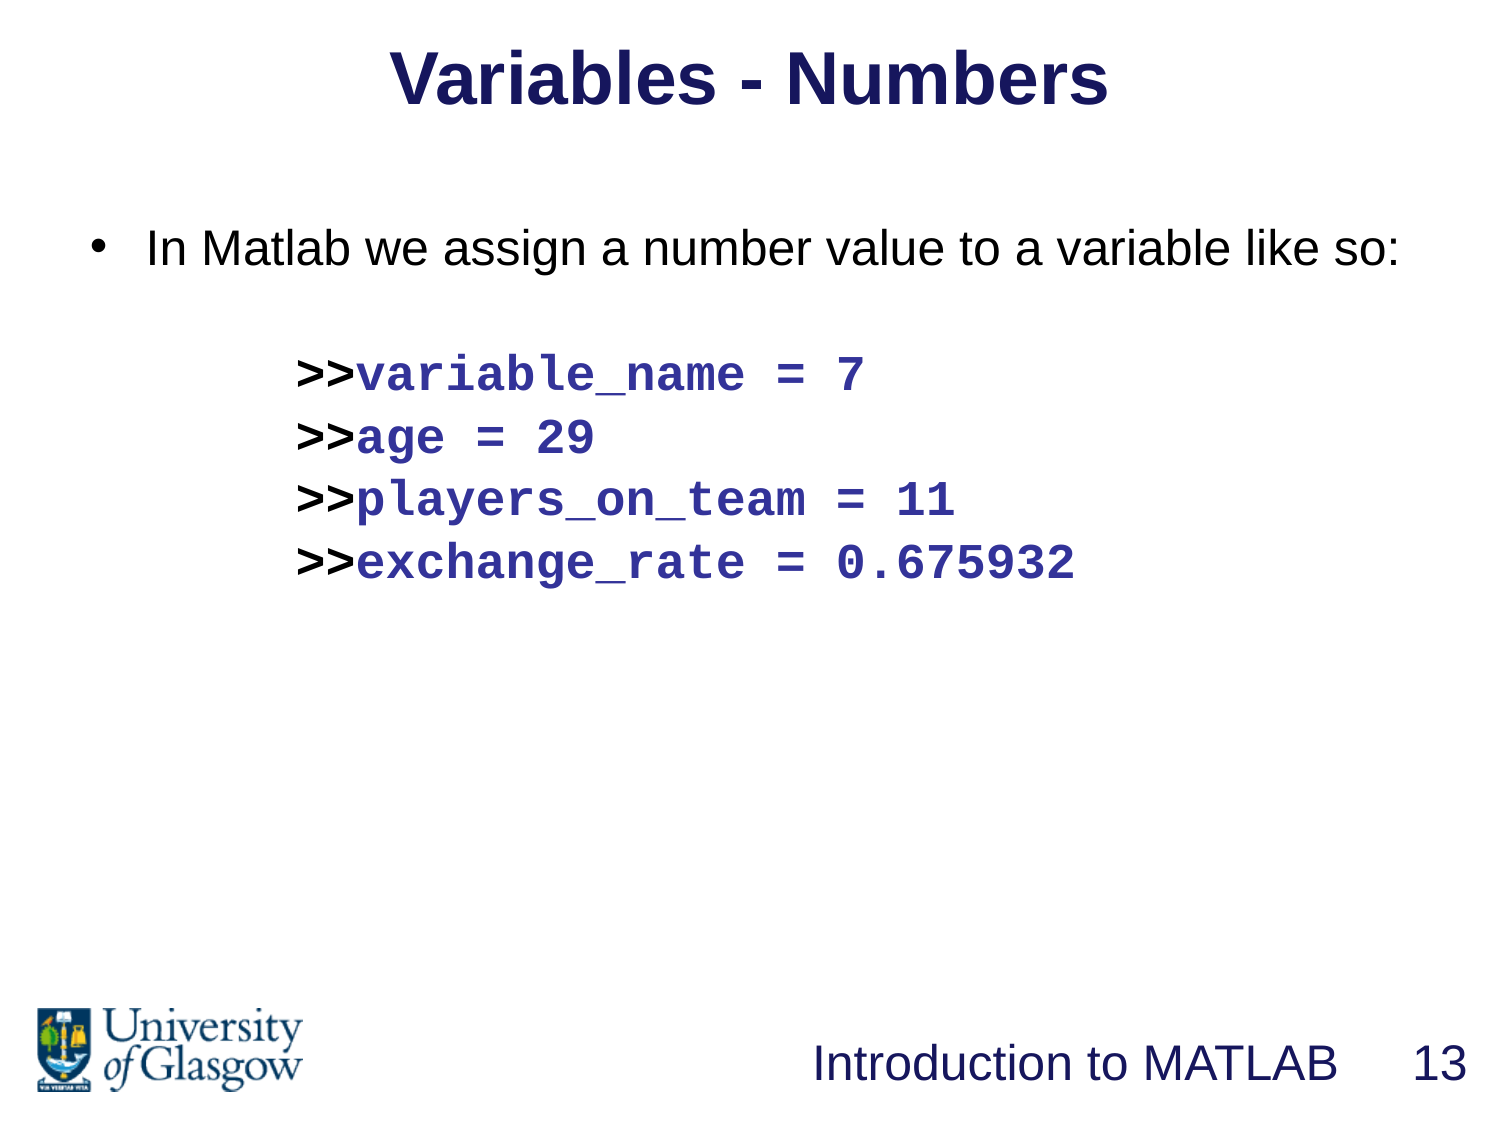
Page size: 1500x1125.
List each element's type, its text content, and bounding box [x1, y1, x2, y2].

text_box In Matlab we assign a number value to a variable like so: >>variable_name = 7 >>age = 29 >>players_on_team = 11 >>exchange_rate = 0.675932 [74, 219, 1425, 963]
text_box Variables - Numbers [138, 0, 1362, 149]
picture [37, 1008, 303, 1092]
